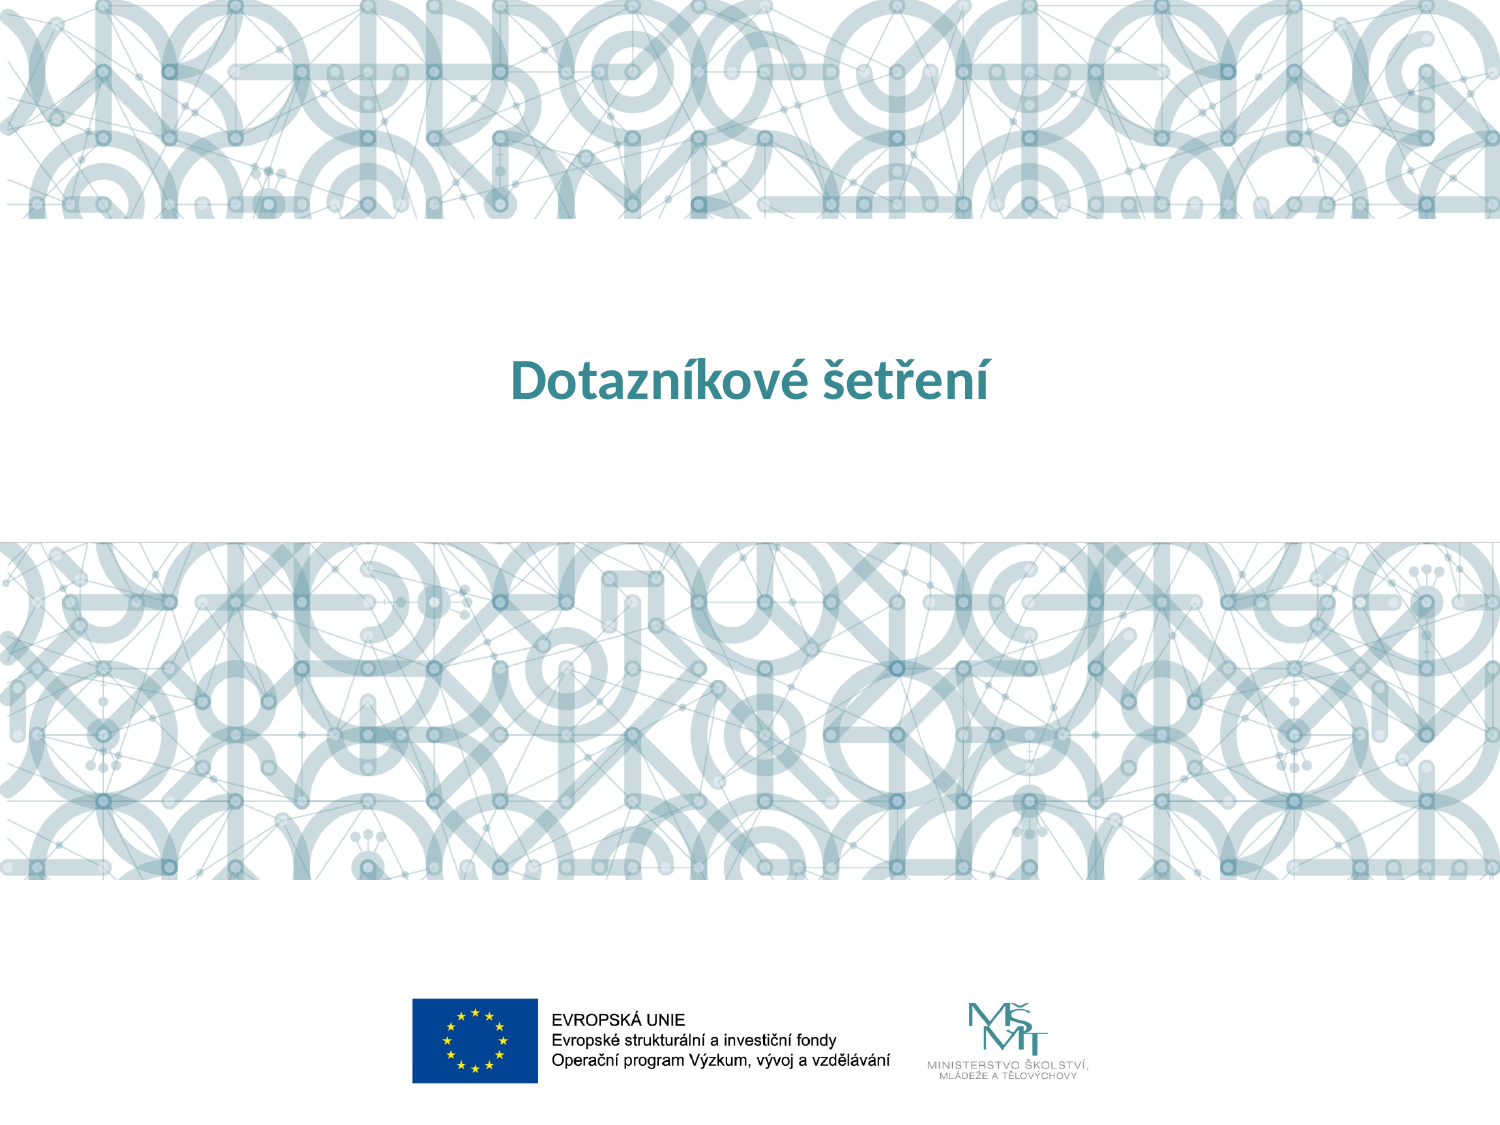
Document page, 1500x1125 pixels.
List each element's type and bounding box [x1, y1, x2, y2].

picture [0, 0, 1500, 880]
picture [370, 956, 1130, 1125]
